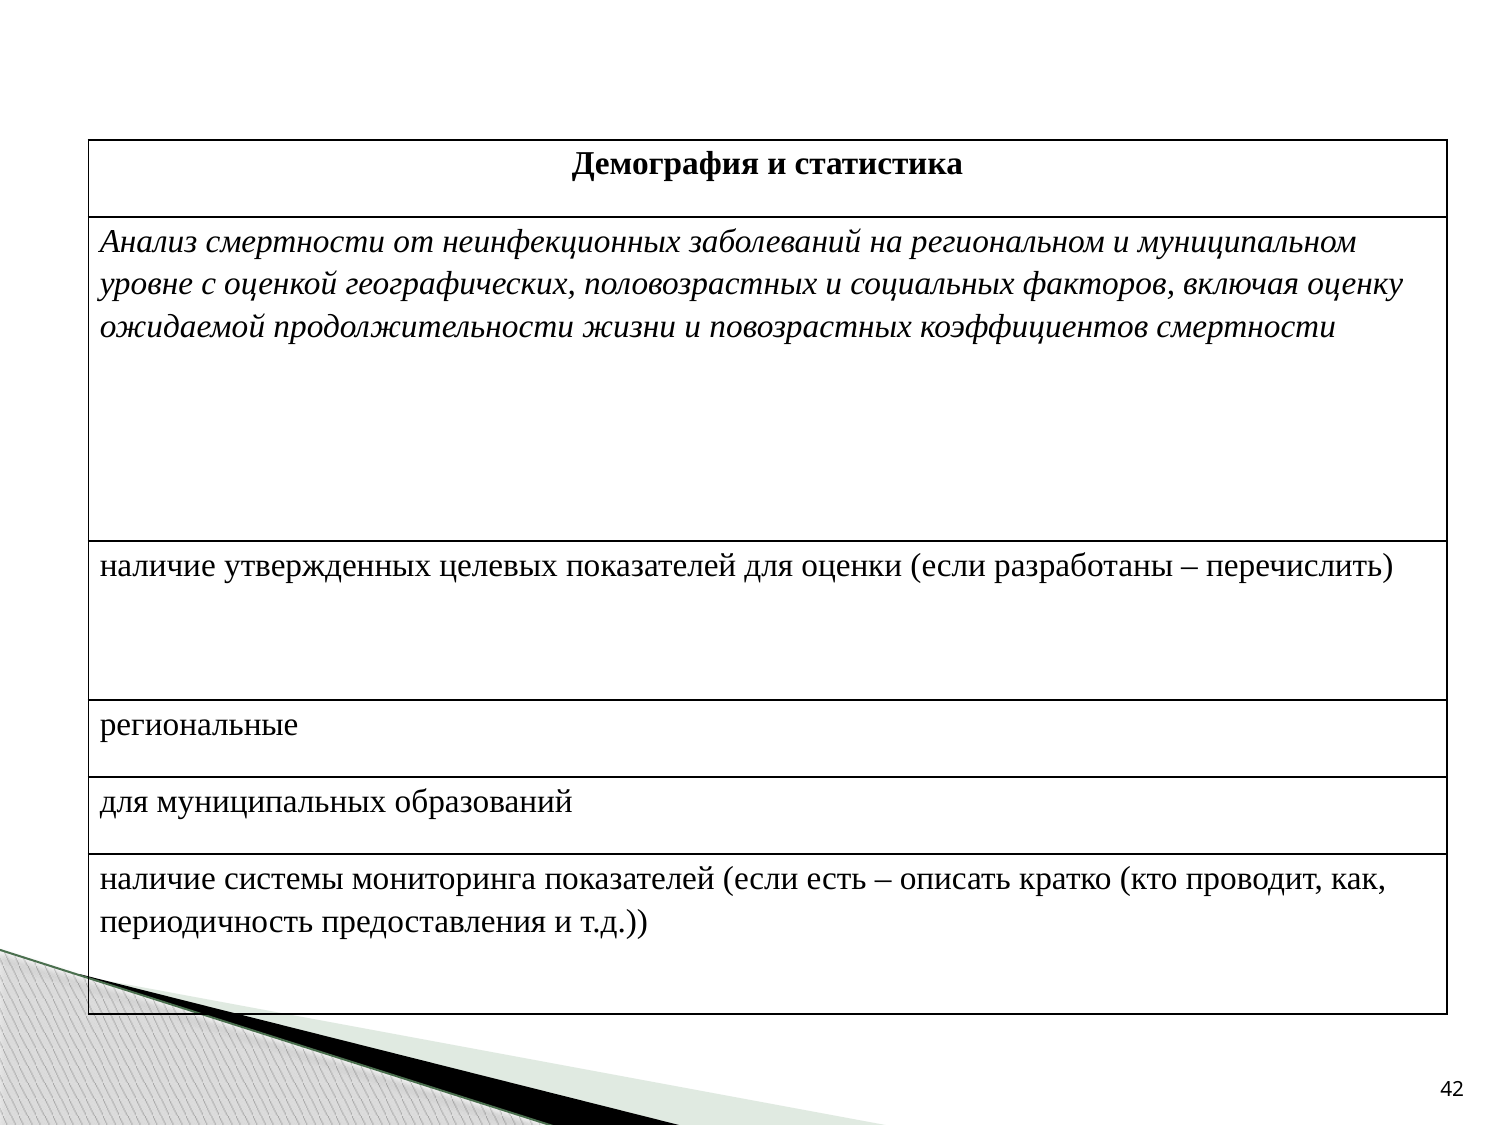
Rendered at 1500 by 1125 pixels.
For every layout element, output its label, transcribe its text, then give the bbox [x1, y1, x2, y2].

table_cell наличие системы мониторинга показателей (если есть – описать кратко (кто проводит, как, периодичность предоставления и т.д.)) [89, 855, 1446, 1013]
table_cell [191, 1015, 542, 1125]
table_cell Анализ смертности от неинфекционных заболеваний на региональном и муниципальном уровне с оценкой географических, половозрастных и социальных факторов, включая оценку ожидаемой продолжительности жизни и повозрастных коэффициентов смертности [89, 218, 1446, 540]
table_header Демография и статистика [89, 141, 1446, 216]
table_cell региональные [89, 701, 1446, 776]
table_cell для муниципальных образований [89, 778, 1446, 853]
slide_number 42 [1418, 1051, 1479, 1112]
table_cell [0, 953, 88, 982]
table_cell [178, 1015, 525, 1125]
table_cell наличие утвержденных целевых показателей для оценки (если разработаны – перечислить) [89, 542, 1446, 699]
